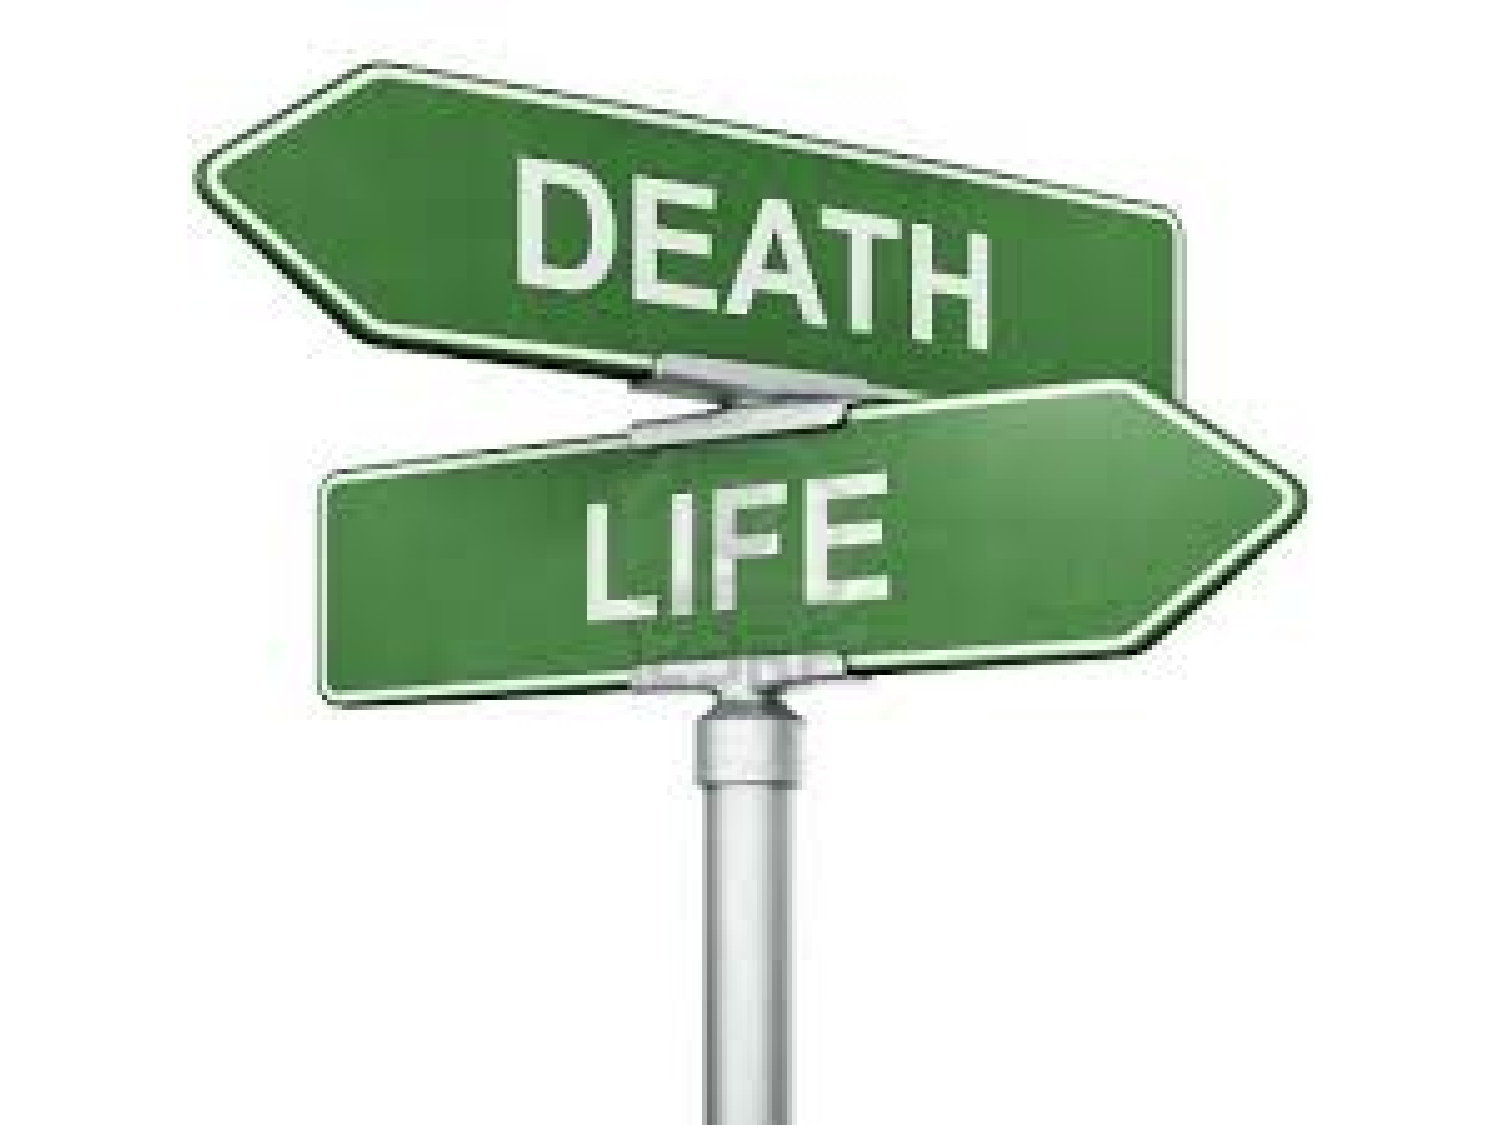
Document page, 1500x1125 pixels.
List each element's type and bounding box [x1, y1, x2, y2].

picture [186, 0, 1313, 1125]
